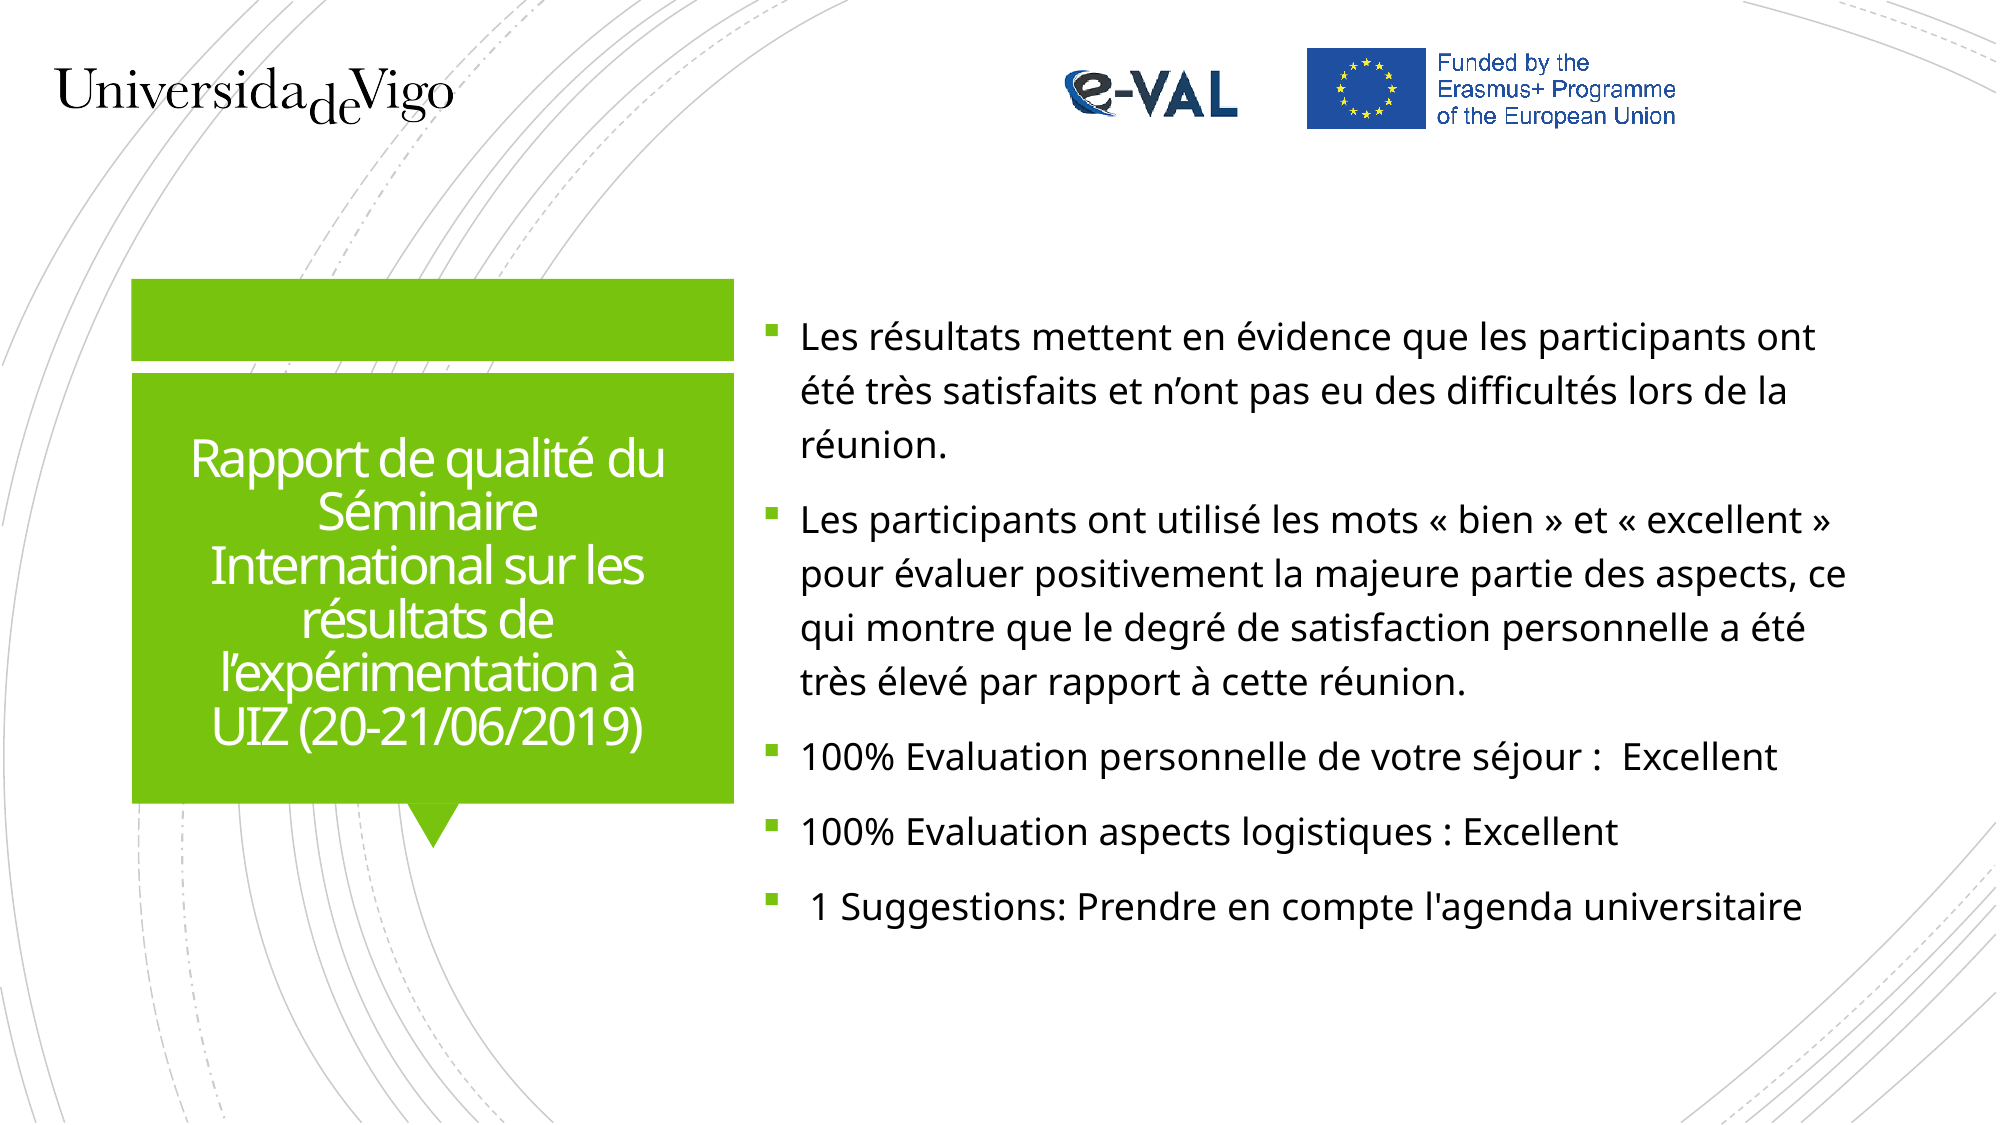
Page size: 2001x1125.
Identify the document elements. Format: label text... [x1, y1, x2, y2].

picture [1307, 48, 1675, 129]
list Les résultats mettent en évidence que les participants ont été très satisfaits et n’ont pas eu des difficultés lors de la réunion. Les participants ont utilisé les mots « bien » et « excellent » pour évaluer positivement la majeure partie des aspects, ce qui montre que le degré de satisfaction personnelle a été très élevé par rapport à cette réunion. 100% Evaluation personnelle de votre séjour : Excellent 100% Evaluation aspects logistiques : Excellent 1 Suggestions: Prendre en compte l'agenda universitaire [747, 131, 1871, 1100]
picture [1055, 51, 1251, 130]
picture [42, 48, 465, 143]
text_box Rapport de qualité du Séminaire International sur les résultats de l’expérimentation à UIZ (20-21/06/2019) [140, 393, 715, 797]
